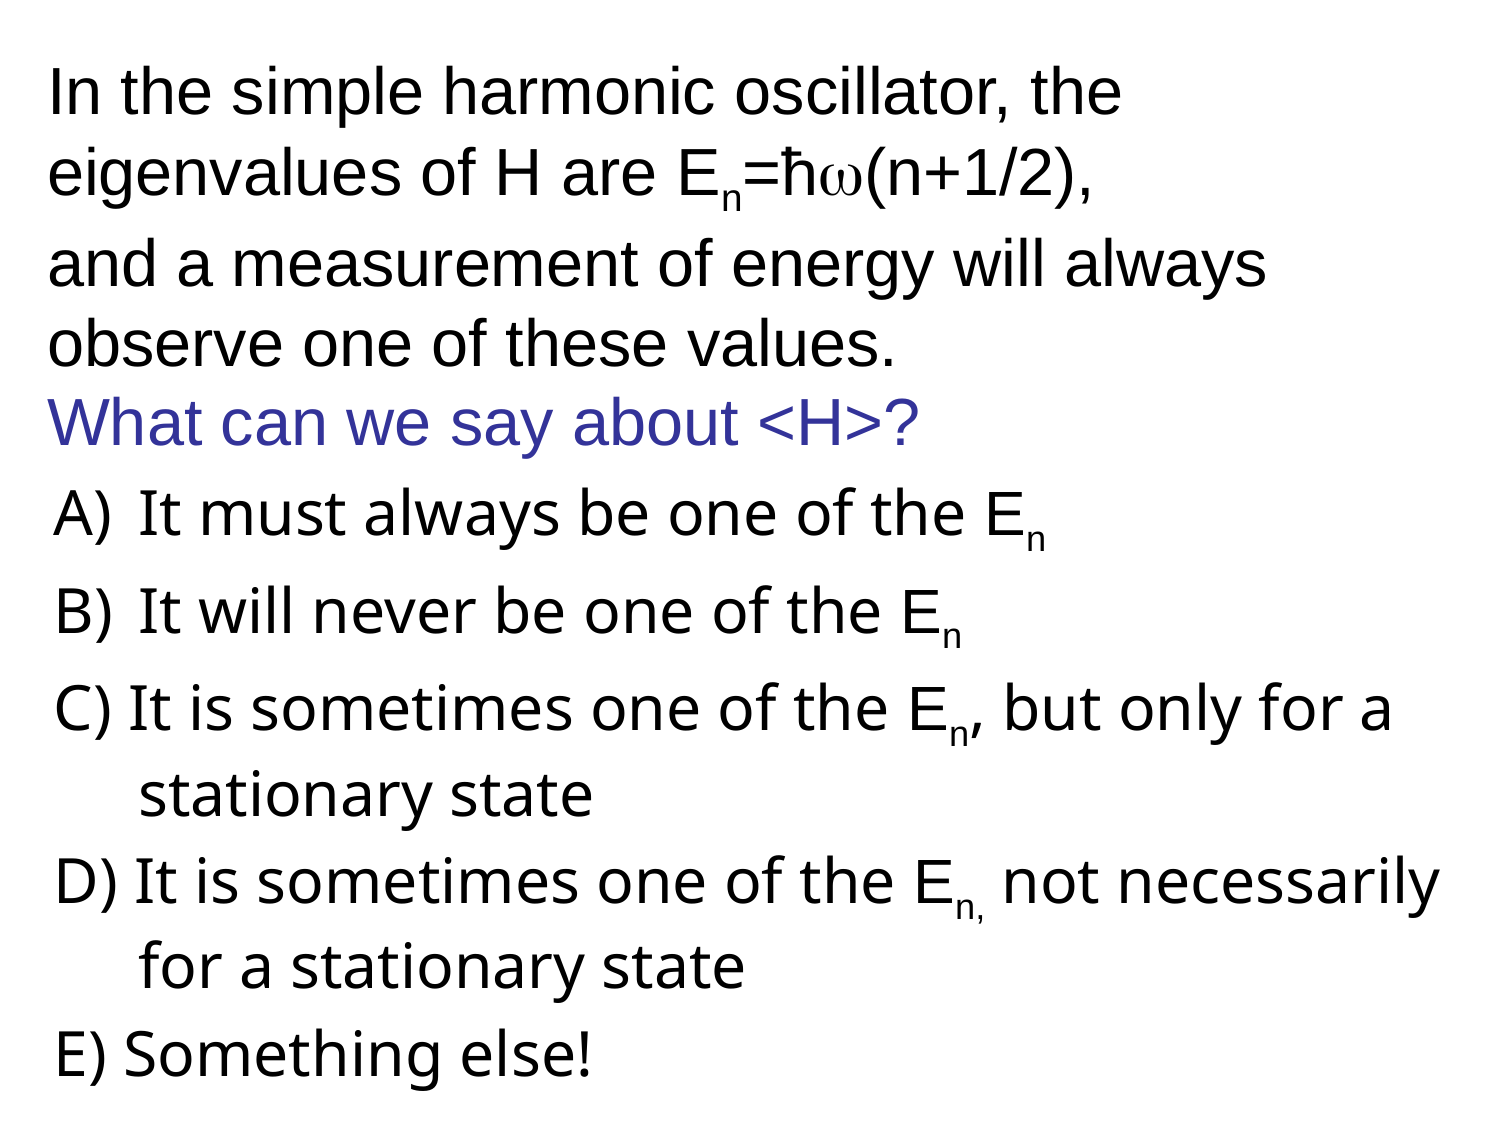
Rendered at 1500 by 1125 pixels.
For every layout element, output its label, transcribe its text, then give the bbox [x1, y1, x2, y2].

title In the simple harmonic oscillator, the eigenvalues of H are En=ħw(n+1/2), and a measurement of energy will always observe one of these values. What can we say about <H>? [32, 40, 1468, 406]
list It must always be one of the En It will never be one of the En C) It is sometimes one of the En, but only for a stationary state D) It is sometimes one of the En, not necessarily for a stationary state E) Something else! [38, 465, 1469, 1061]
